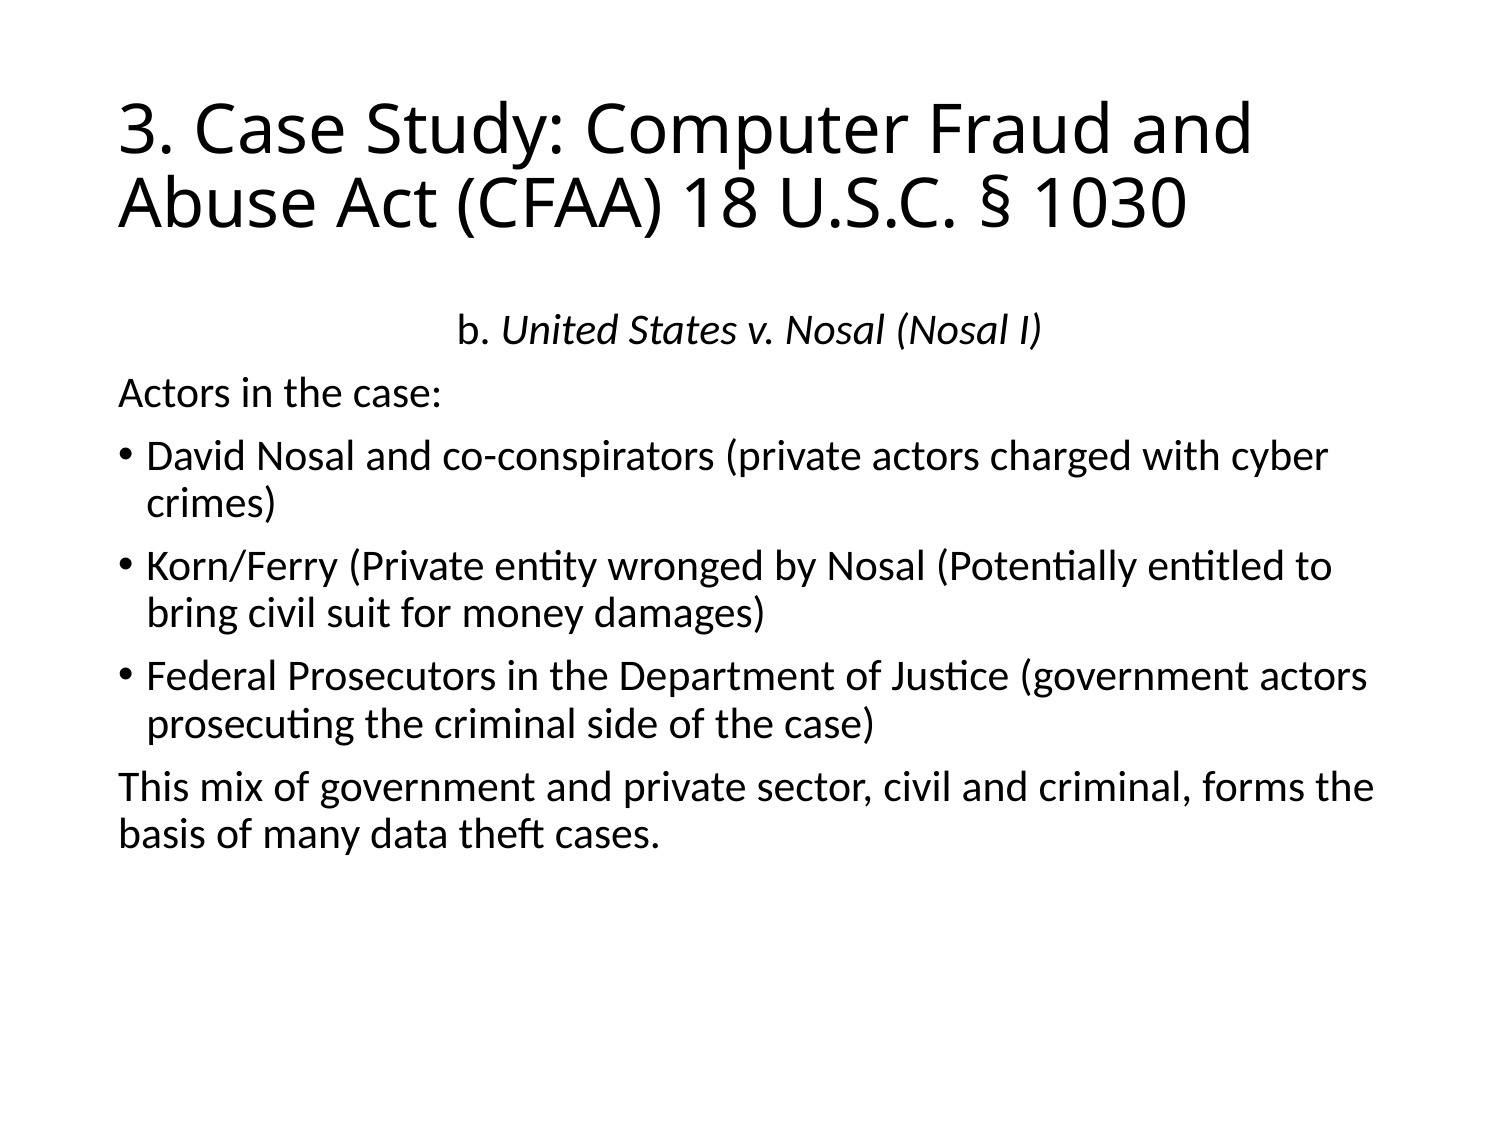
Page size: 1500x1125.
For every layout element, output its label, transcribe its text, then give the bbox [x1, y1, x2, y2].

title 3. Case Study: Computer Fraud and Abuse Act (CFAA) 18 U.S.C. § 1030 [102, 59, 1398, 278]
list b. United States v. Nosal (Nosal I) Actors in the case: David Nosal and co-conspirators (private actors charged with cyber crimes) Korn/Ferry (Private entity wronged by Nosal (Potentially entitled to bring civil suit for money damages) Federal Prosecutors in the Department of Justice (government actors prosecuting the criminal side of the case) This mix of government and private sector, civil and criminal, forms the basis of many data theft cases. [102, 299, 1398, 1014]
